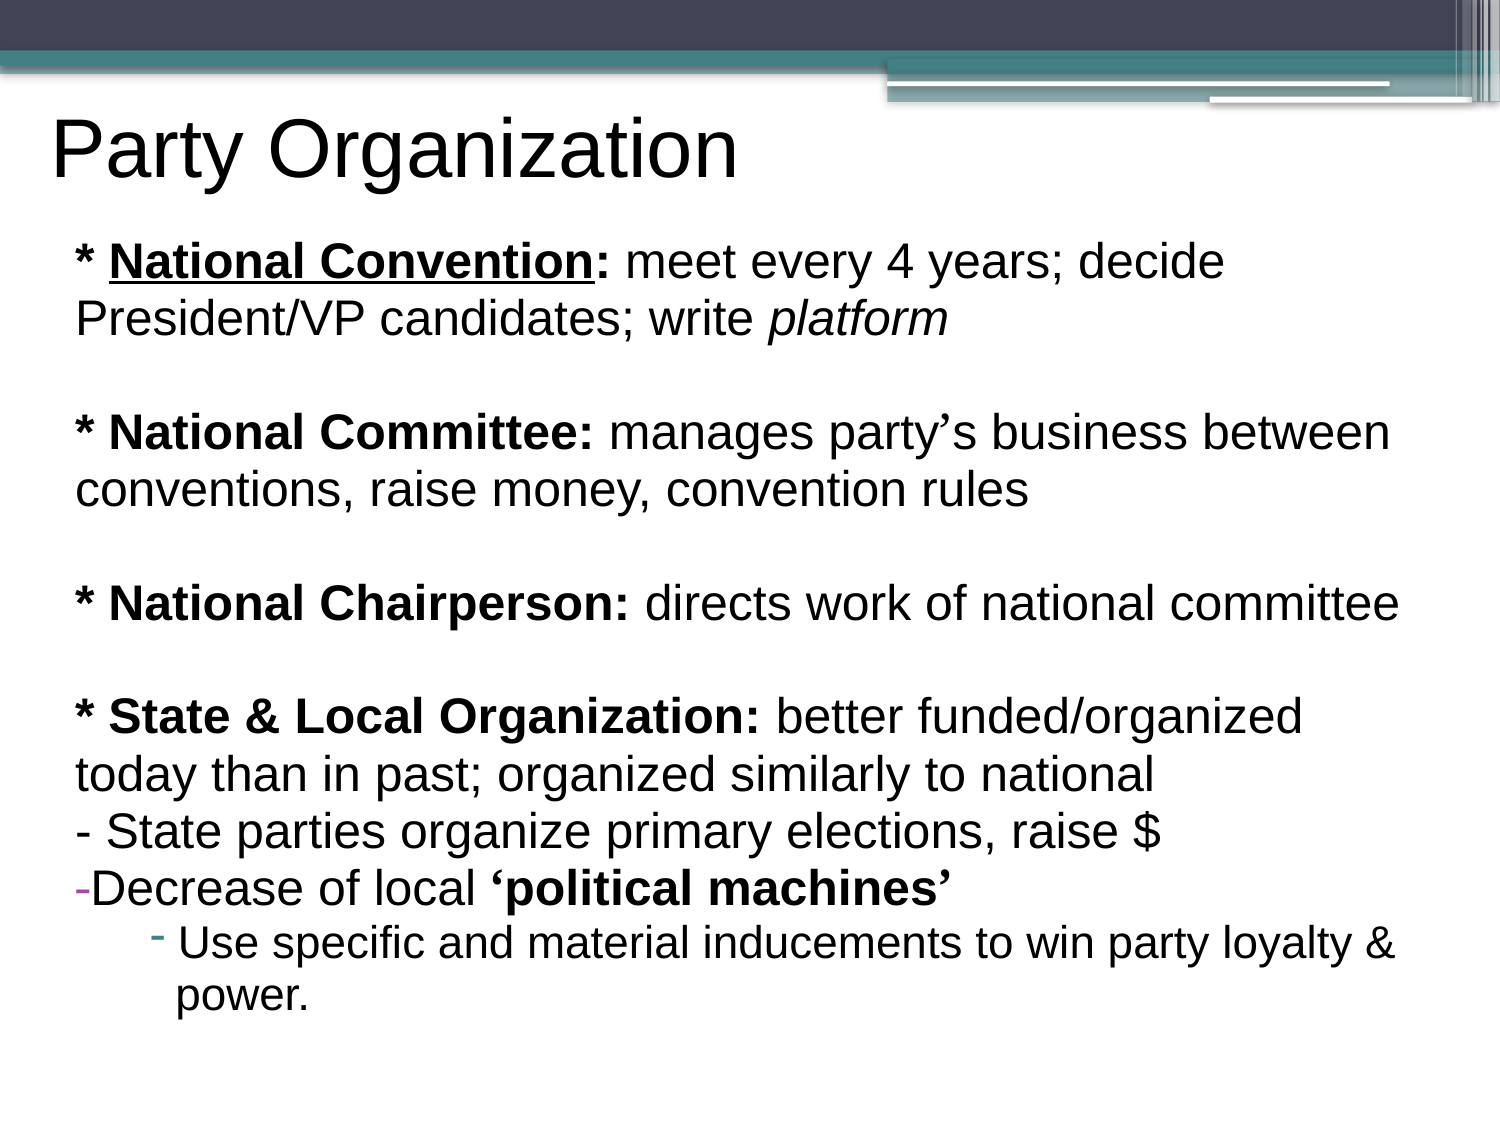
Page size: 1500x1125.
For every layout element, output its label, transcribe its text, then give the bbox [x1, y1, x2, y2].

subtitle * National Convention: meet every 4 years; decide President/VP candidates; write platform * National Committee: manages party’s business between conventions, raise money, convention rules * National Chairperson: directs work of national committee * State & Local Organization: better funded/organized today than in past; organized similarly to national - State parties organize primary elections, raise $ Decrease of local ‘political machines’ Use specific and material inducements to win party loyalty & power. [74, 232, 1438, 1125]
title Party Organization [49, 74, 1051, 223]
